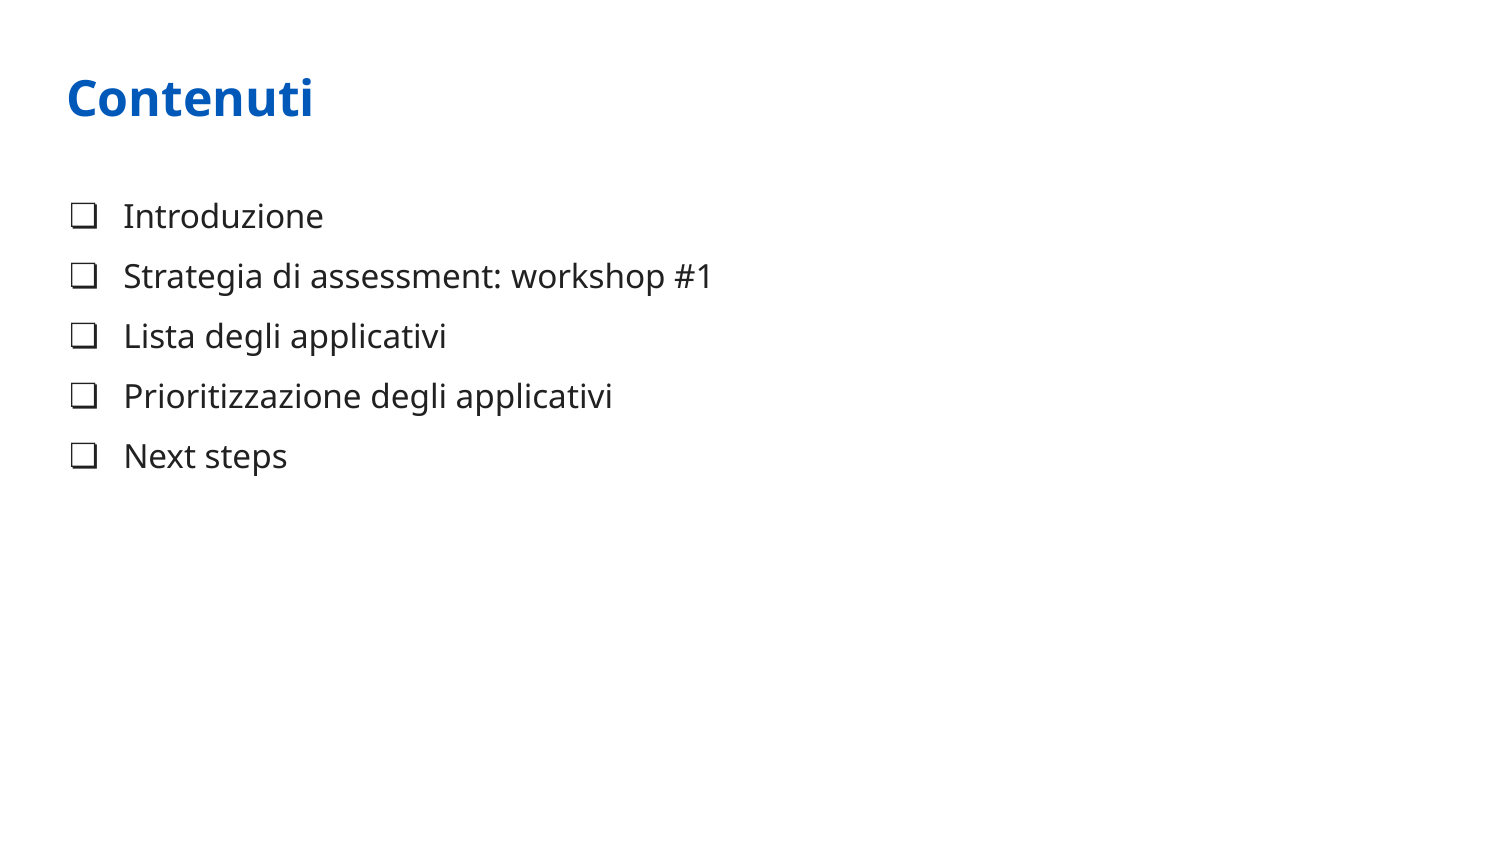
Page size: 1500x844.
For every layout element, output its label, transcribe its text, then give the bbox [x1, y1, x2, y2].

title Contenuti [51, 51, 1449, 146]
text_box Introduzione Strategia di assessment: workshop #1 Lista degli applicativi Prioritizzazione degli applicativi Next steps [33, 160, 1413, 751]
